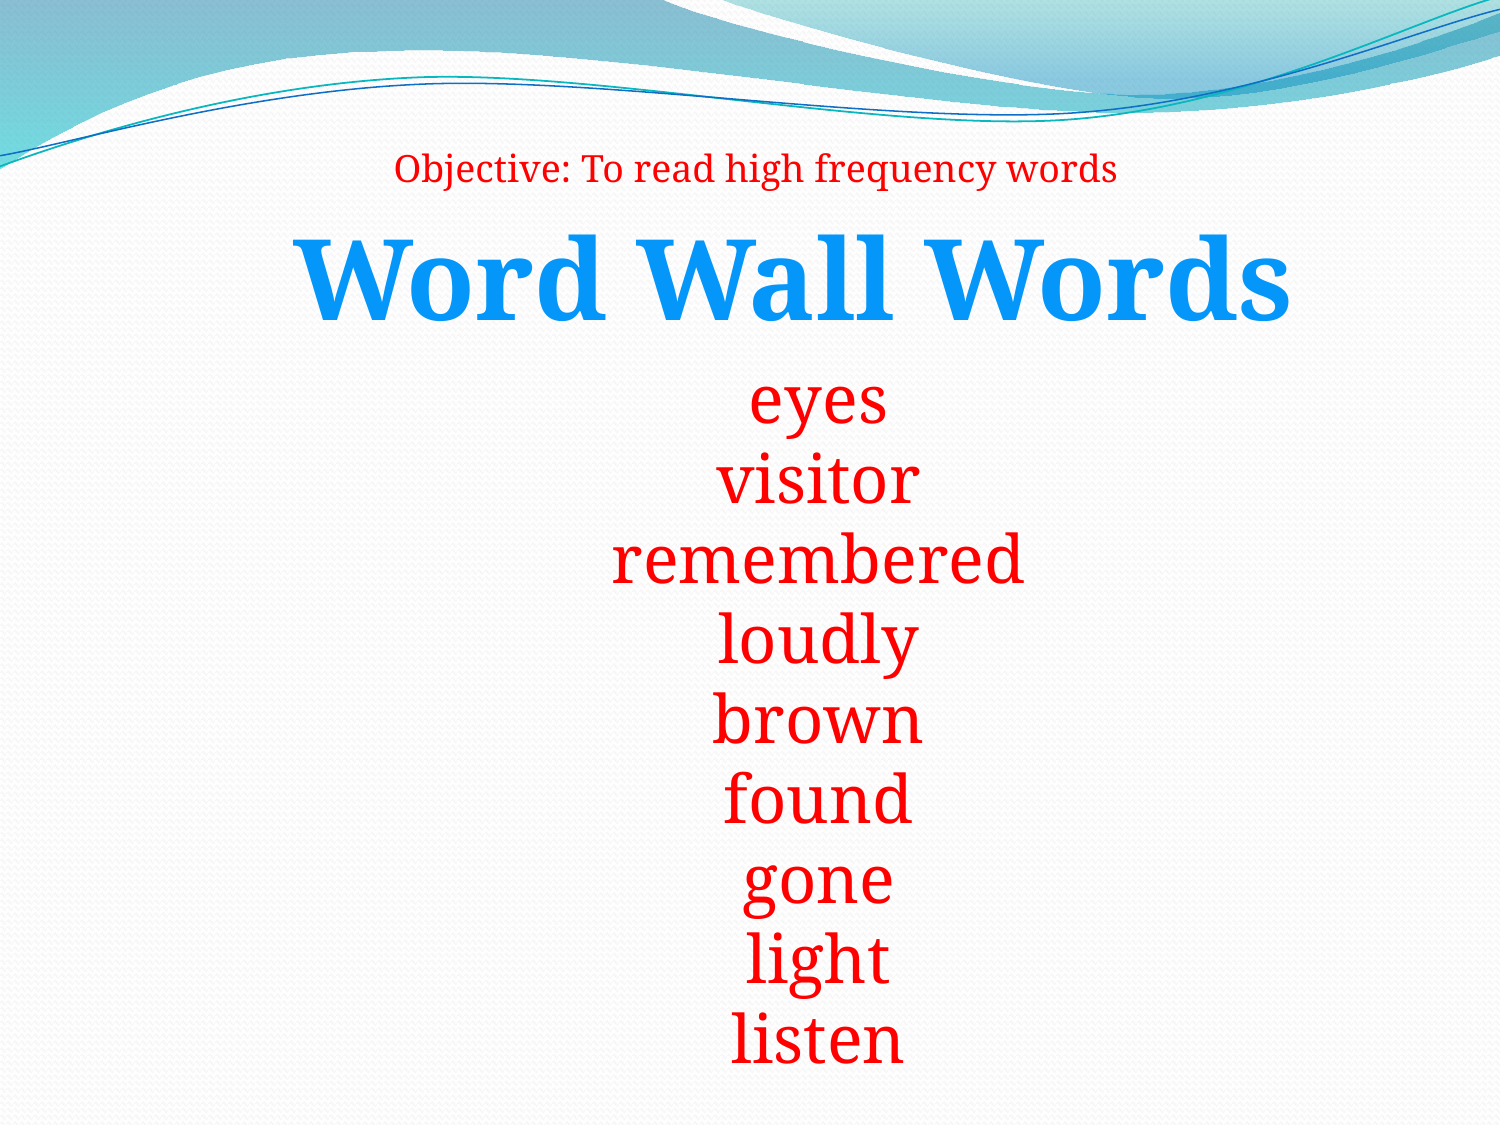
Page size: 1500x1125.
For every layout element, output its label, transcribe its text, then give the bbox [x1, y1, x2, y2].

text_box Word Wall Words [187, 199, 1400, 350]
text_box Objective: To read high frequency words [49, 137, 1463, 198]
text_box eyes visitor remembered loudly brown found gone light listen [224, 349, 1413, 1125]
